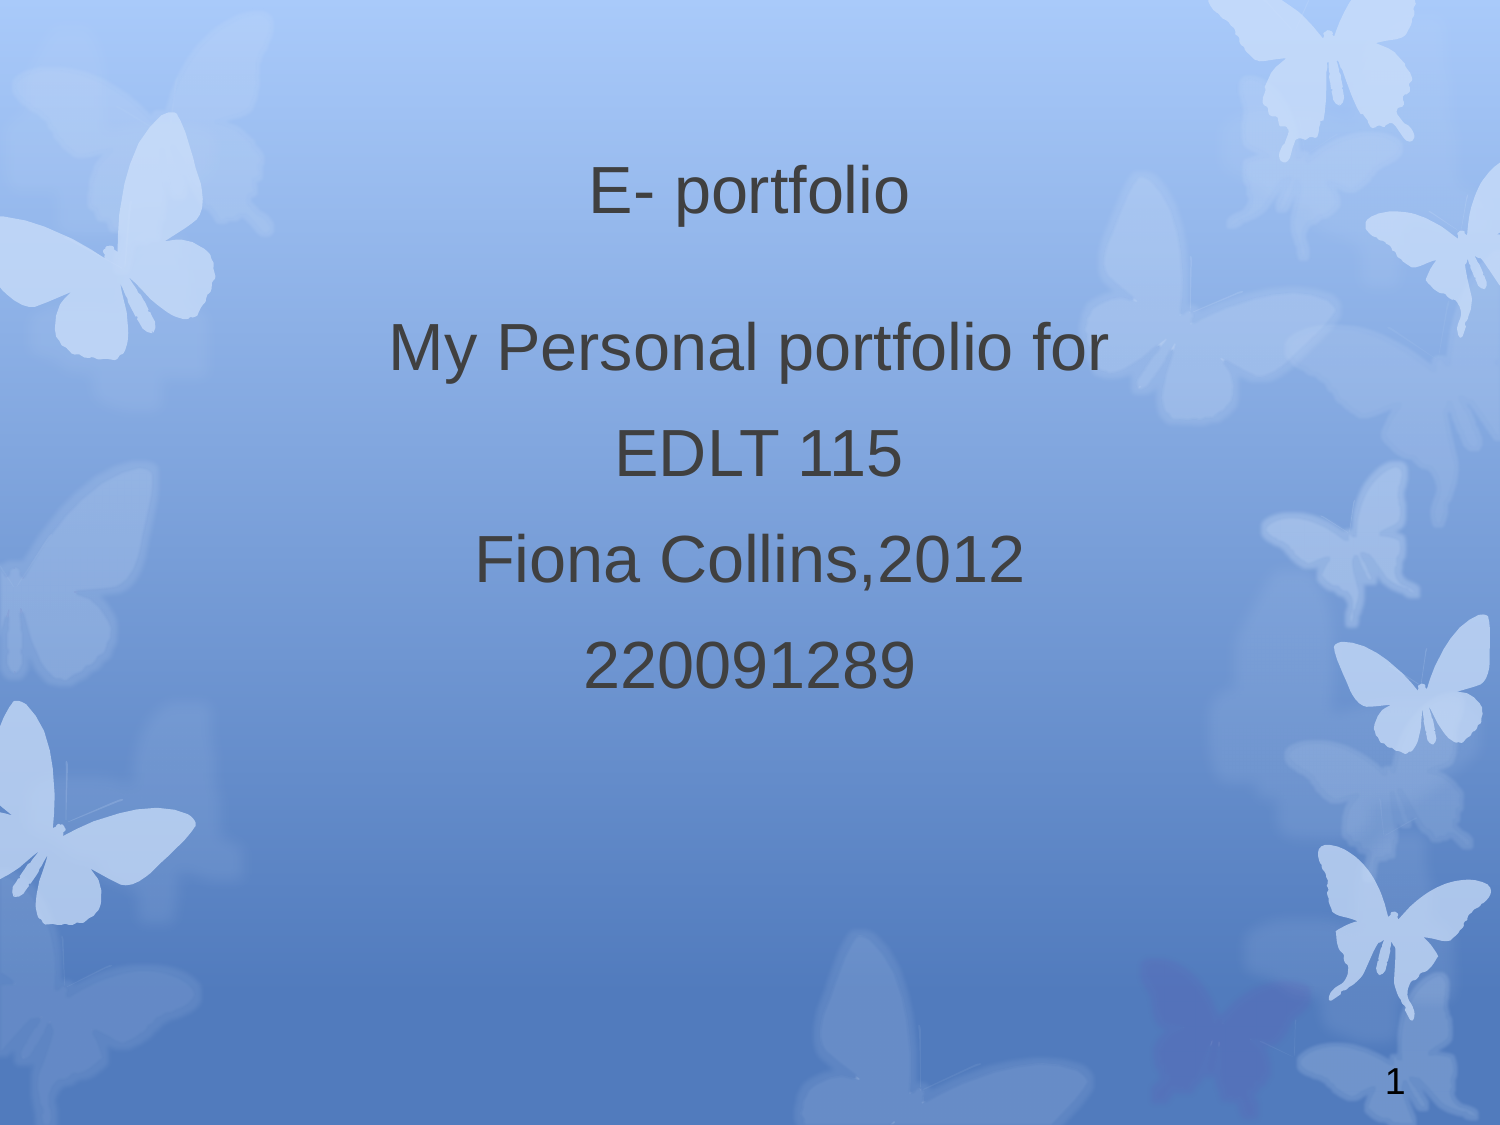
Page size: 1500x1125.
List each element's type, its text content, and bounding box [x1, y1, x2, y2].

text_box 1 [1370, 1049, 1459, 1110]
list My Personal portfolio for EDLT 115 Fiona Collins,2012 220091289 [165, 296, 1335, 814]
title E- portfolio [165, 110, 1335, 263]
